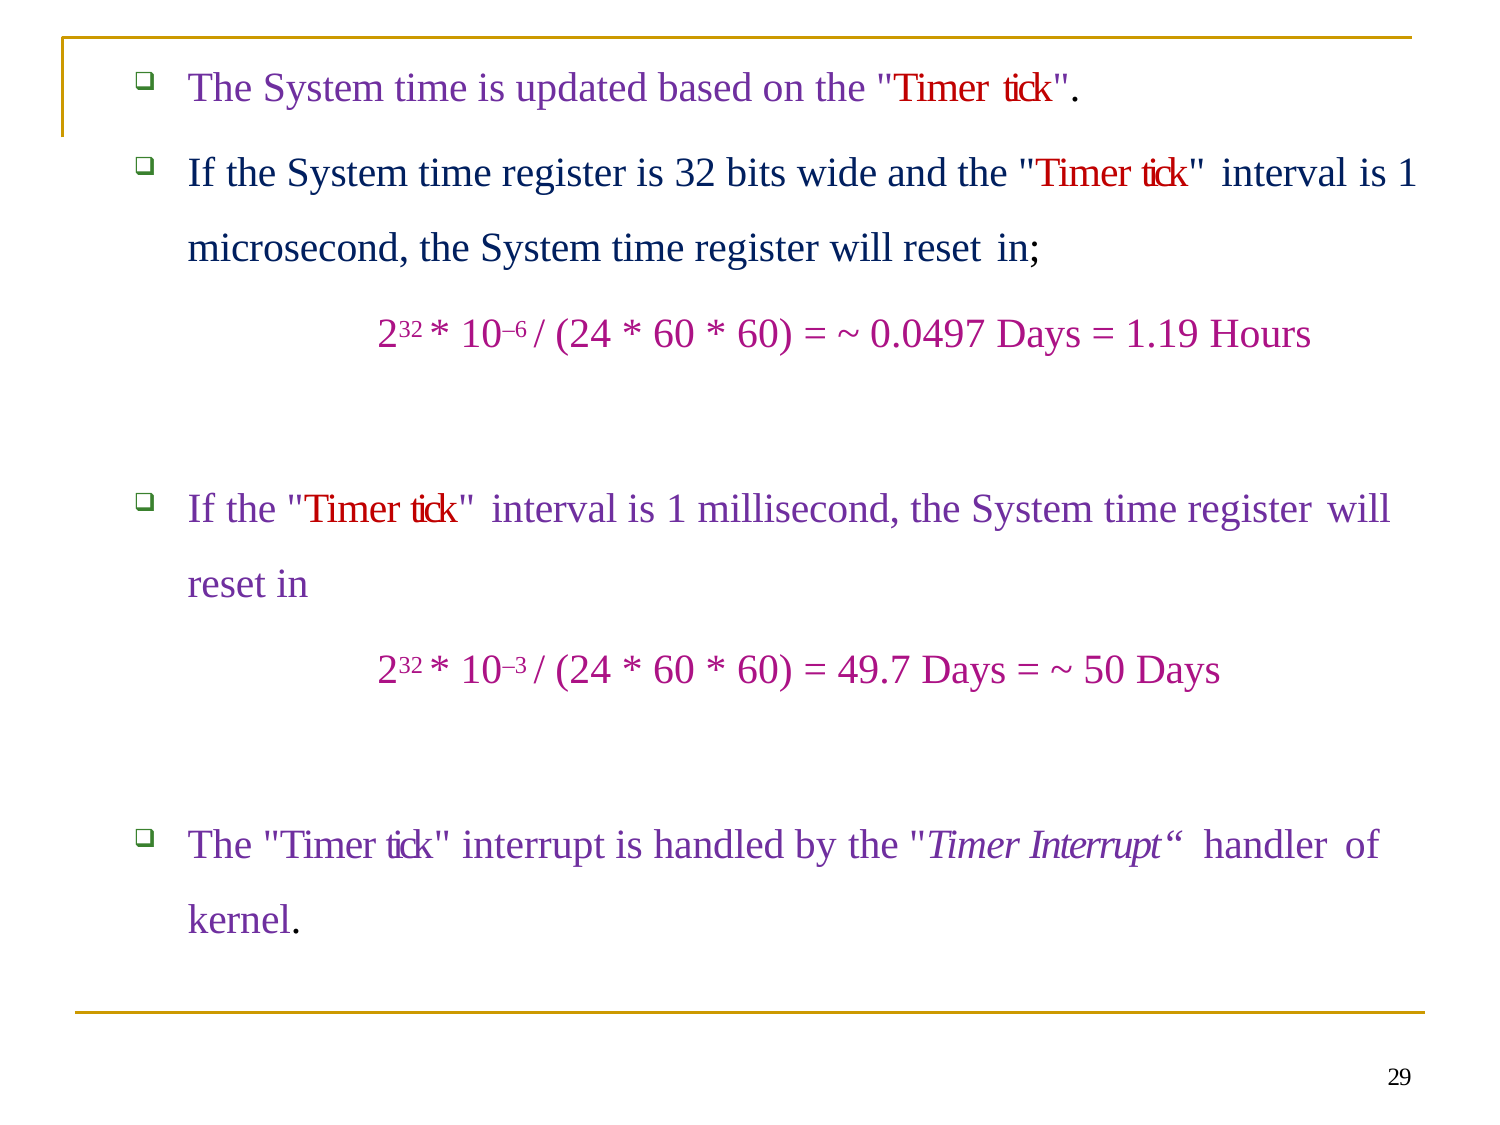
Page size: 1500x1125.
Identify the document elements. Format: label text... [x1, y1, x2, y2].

text_box The System time is updated based on the "Timer tick". If the System time register is 32 bits wide and the "Timer tick" interval is 1 microsecond, the System time register will reset in; 232 * 10–6 / (24 * 60 * 60) = ~ 0.0497 Days = 1.19 Hours If the "Timer tick" interval is 1 millisecond, the System time register will reset in 232 * 10–3 / (24 * 60 * 60) = 49.7 Days = ~ 50 Days The "Timer tick" interrupt is handled by the "Timer Interrupt“ handler of kernel. [119, 57, 1450, 942]
slide_number 29 [1381, 1061, 1417, 1125]
